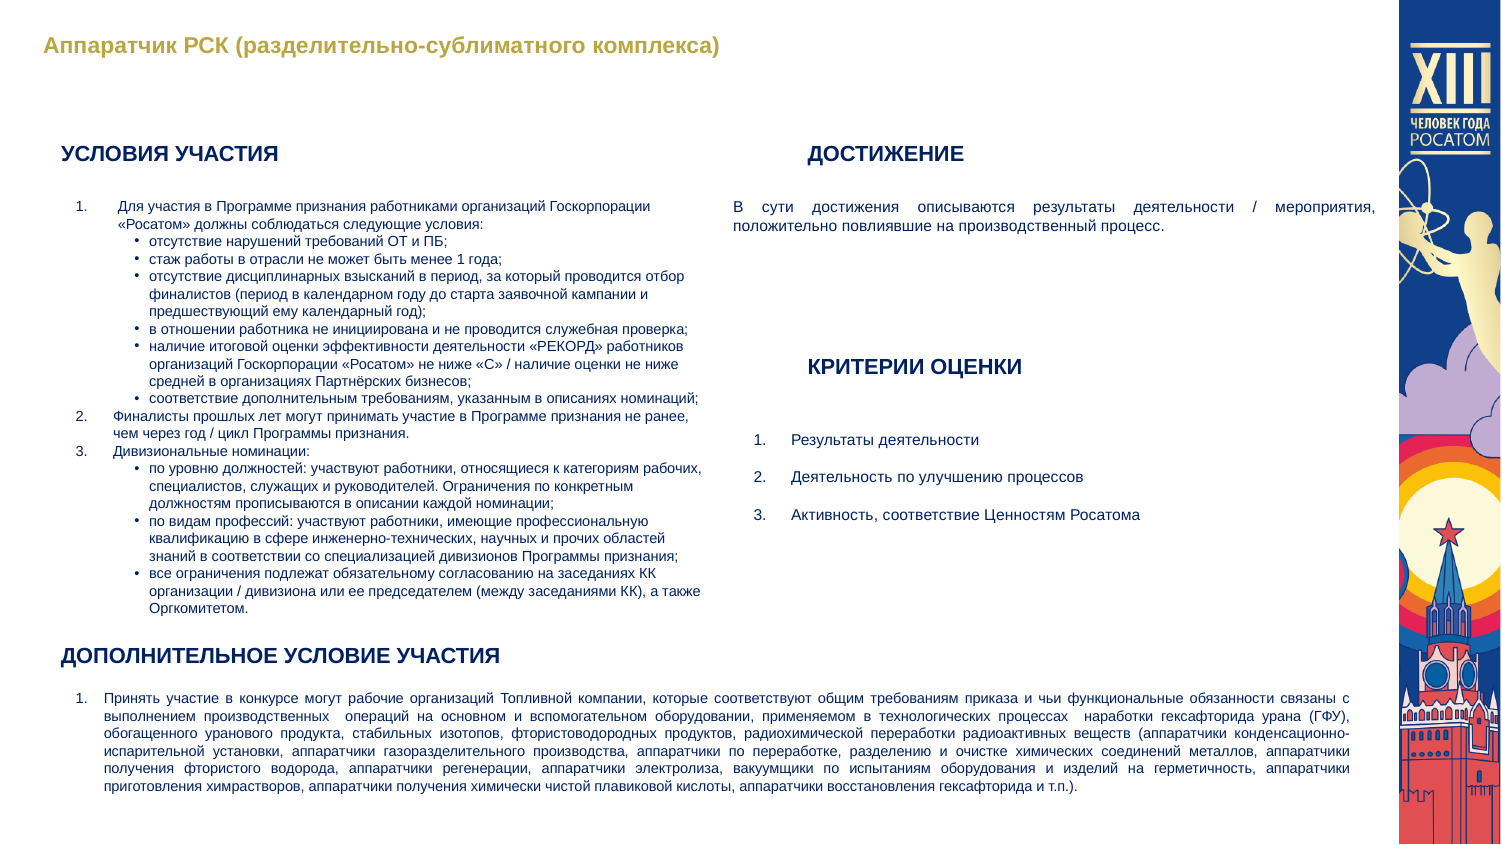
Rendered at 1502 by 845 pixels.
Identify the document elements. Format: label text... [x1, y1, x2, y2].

text_box В сути достижения описываются результаты деятельности / мероприятия, положительно повлиявшие на производственный процесс. [718, 189, 1391, 243]
text_box Результаты деятельности Деятельность по улучшению процессов Активность, соответствие Ценностям Росатома [738, 422, 1390, 531]
text_box УСЛОВИЯ УЧАСТИЯ [60, 126, 411, 169]
text_box ДОСТИЖЕНИЕ [807, 126, 1158, 168]
text_box Для участия в Программе признания работниками организаций Госкорпорации «Росатом» должны соблюдаться следующие условия: отсутствие нарушений требований ОТ и ПБ; стаж работы в отрасли не может быть менее 1 года; отсутствие дисциплинарных взысканий в период, за который проводится отбор финалистов (период в календарном году до старта заявочной кампании и предшествующий ему календарный год); в отношении работника не инициирована и не проводится служебная проверка; наличие итоговой оценки эффективности деятельности «РЕКОРД» работников организаций Госкорпорации «Росатом» не ниже «С» / наличие оценки не ниже средней в организациях Партнёрских бизнесов; соответствие дополнительным требованиям, указанным в описаниях номинаций; Финалисты прошлых лет могут принимать участие в Программе признания не ранее, чем через год / цикл Программы признания. Дивизиональные номинации: по уровню должностей: участвуют работники, относящиеся к категориям рабочих, специалистов, служащих и руководителей. Ограничения по конкретным должностям прописываются в описании каждой номинации; по видам профессий: участвуют работники, имеющие профессиональную квалификацию в сфере инженерно-технических, научных и прочих областей знаний в соответствии со специализацией дивизионов Программы признания; все ограничения подлежат обязательному согласованию на заседаниях КК организации / дивизиона или ее председателем (между заседаниями КК), а также Оргкомитетом. [60, 189, 727, 625]
picture [0, 0, 1501, 844]
text_box Аппаратчик РСК (разделительно-сублиматного комплекса) [28, 23, 1402, 66]
text_box Принять участие в конкурсе могут рабочие организаций Топливной компании, которые соответствуют общим требованиям приказа и чьи функциональные обязанности связаны с выполнением производственных операций на основном и вспомогательном оборудовании, применяемом в технологических процессах наработки гексафторида урана (ГФУ), обогащенного уранового продукта, стабильных изотопов, фтористоводородных продуктов, радиохимической переработки радиоактивных веществ (аппаратчики конденсационно-испарительной установки, аппаратчики газоразделительного производства, аппаратчики по переработке, разделению и очистке химических соединений металлов, аппаратчики получения фтористого водорода, аппаратчики регенерации, аппаратчики электролиза, вакуумщики по испытаниям оборудования и изделий на герметичность, аппаратчики приготовления химрастворов, аппаратчики получения химически чистой плавиковой кислоты, аппаратчики восстановления гексафторида и т.п.). [60, 682, 1365, 802]
text_box КРИТЕРИИ ОЦЕНКИ [807, 339, 1158, 381]
text_box ДОПОЛНИТЕЛЬНОЕ УСЛОВИЕ УЧАСТИЯ [60, 628, 652, 671]
text_box [739, 676, 1391, 748]
